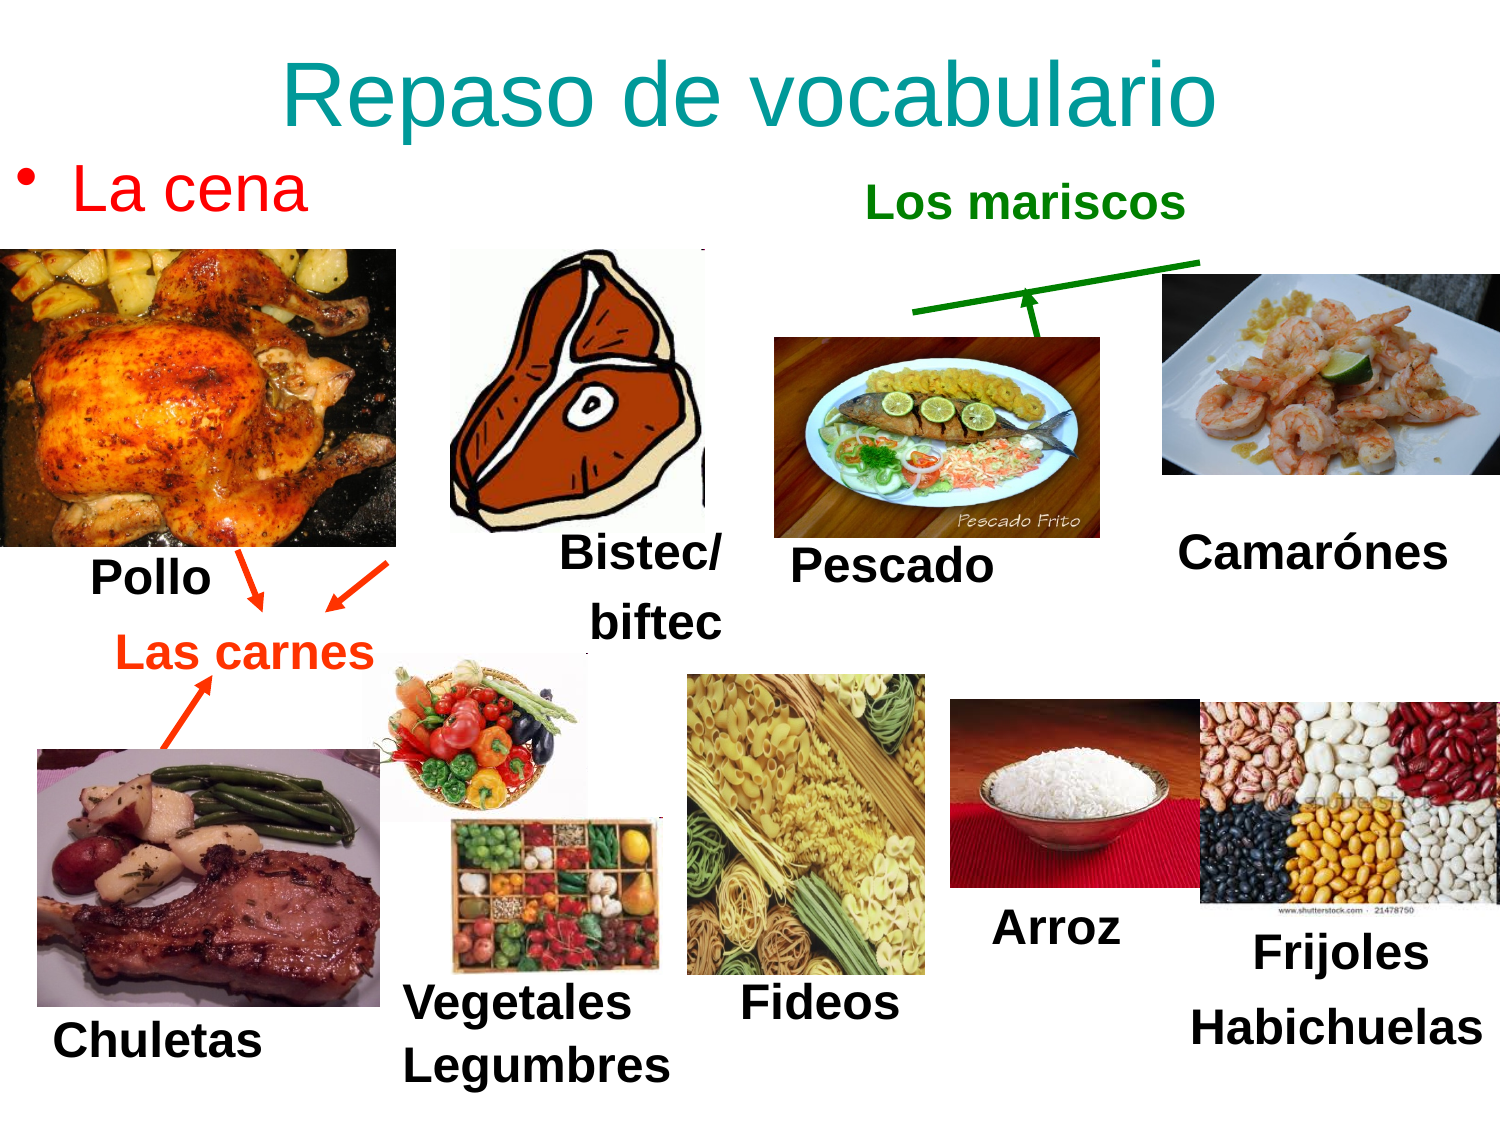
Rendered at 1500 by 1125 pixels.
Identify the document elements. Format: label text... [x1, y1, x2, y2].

picture [37, 652, 663, 1007]
text_box Bistec/ biftec [399, 512, 738, 613]
picture [1162, 274, 1500, 476]
text_box Los mariscos [849, 162, 1213, 263]
picture [449, 249, 705, 534]
text_box Habichuelas [1175, 987, 1500, 1088]
text_box Camarónes [1162, 512, 1475, 613]
picture [687, 674, 926, 976]
text_box Fideos [724, 962, 950, 1063]
text_box Chuletas [37, 1014, 325, 1100]
list La cena [0, 137, 1363, 918]
text_box [325, 562, 388, 612]
picture [774, 337, 1101, 538]
text_box Arroz [962, 897, 1188, 988]
text_box [1021, 287, 1037, 335]
title Repaso de vocabulario [75, 17, 1425, 163]
picture [949, 699, 1500, 917]
text_box Pescado [774, 546, 1025, 626]
text_box Frijoles [1237, 924, 1463, 987]
text_box [239, 555, 264, 612]
picture [0, 249, 396, 547]
text_box Vegetales [387, 962, 700, 1024]
text_box Pollo [74, 555, 238, 638]
text_box Las carnes [99, 612, 413, 713]
text_box Legumbres [387, 1024, 700, 1125]
